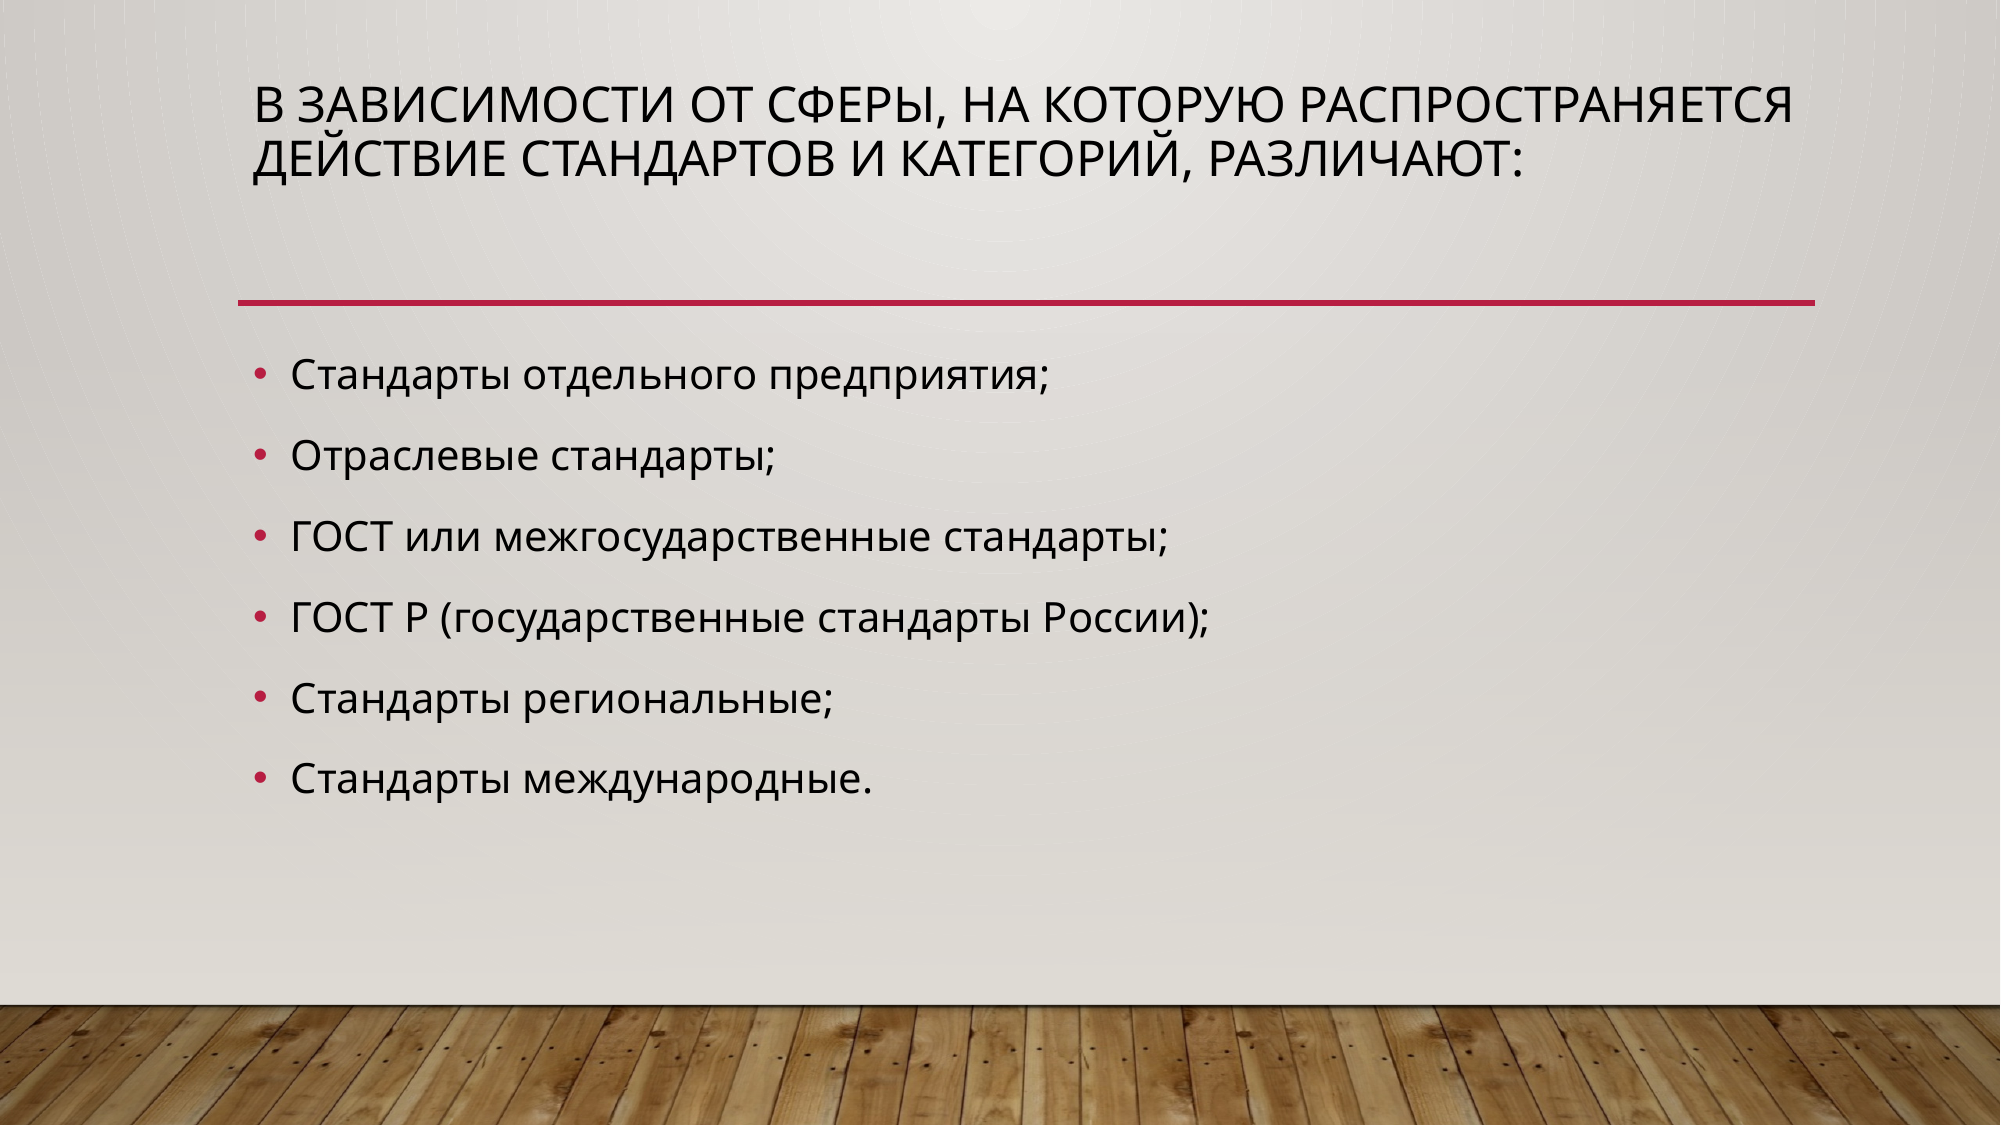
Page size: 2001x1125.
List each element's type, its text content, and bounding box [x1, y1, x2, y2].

list Стандарты отдельного предприятия; Отраслевые стандарты; ГОСТ или межгосударственные стандарты; ГОСТ Р (государственные стандарты России); Стандарты региональные; Стандарты международные. [238, 330, 1814, 897]
picture [0, 1005, 2000, 1125]
title В зависимости от сферы, на которую распространяется действие стандартов и категорий, различают: [238, 72, 1814, 245]
